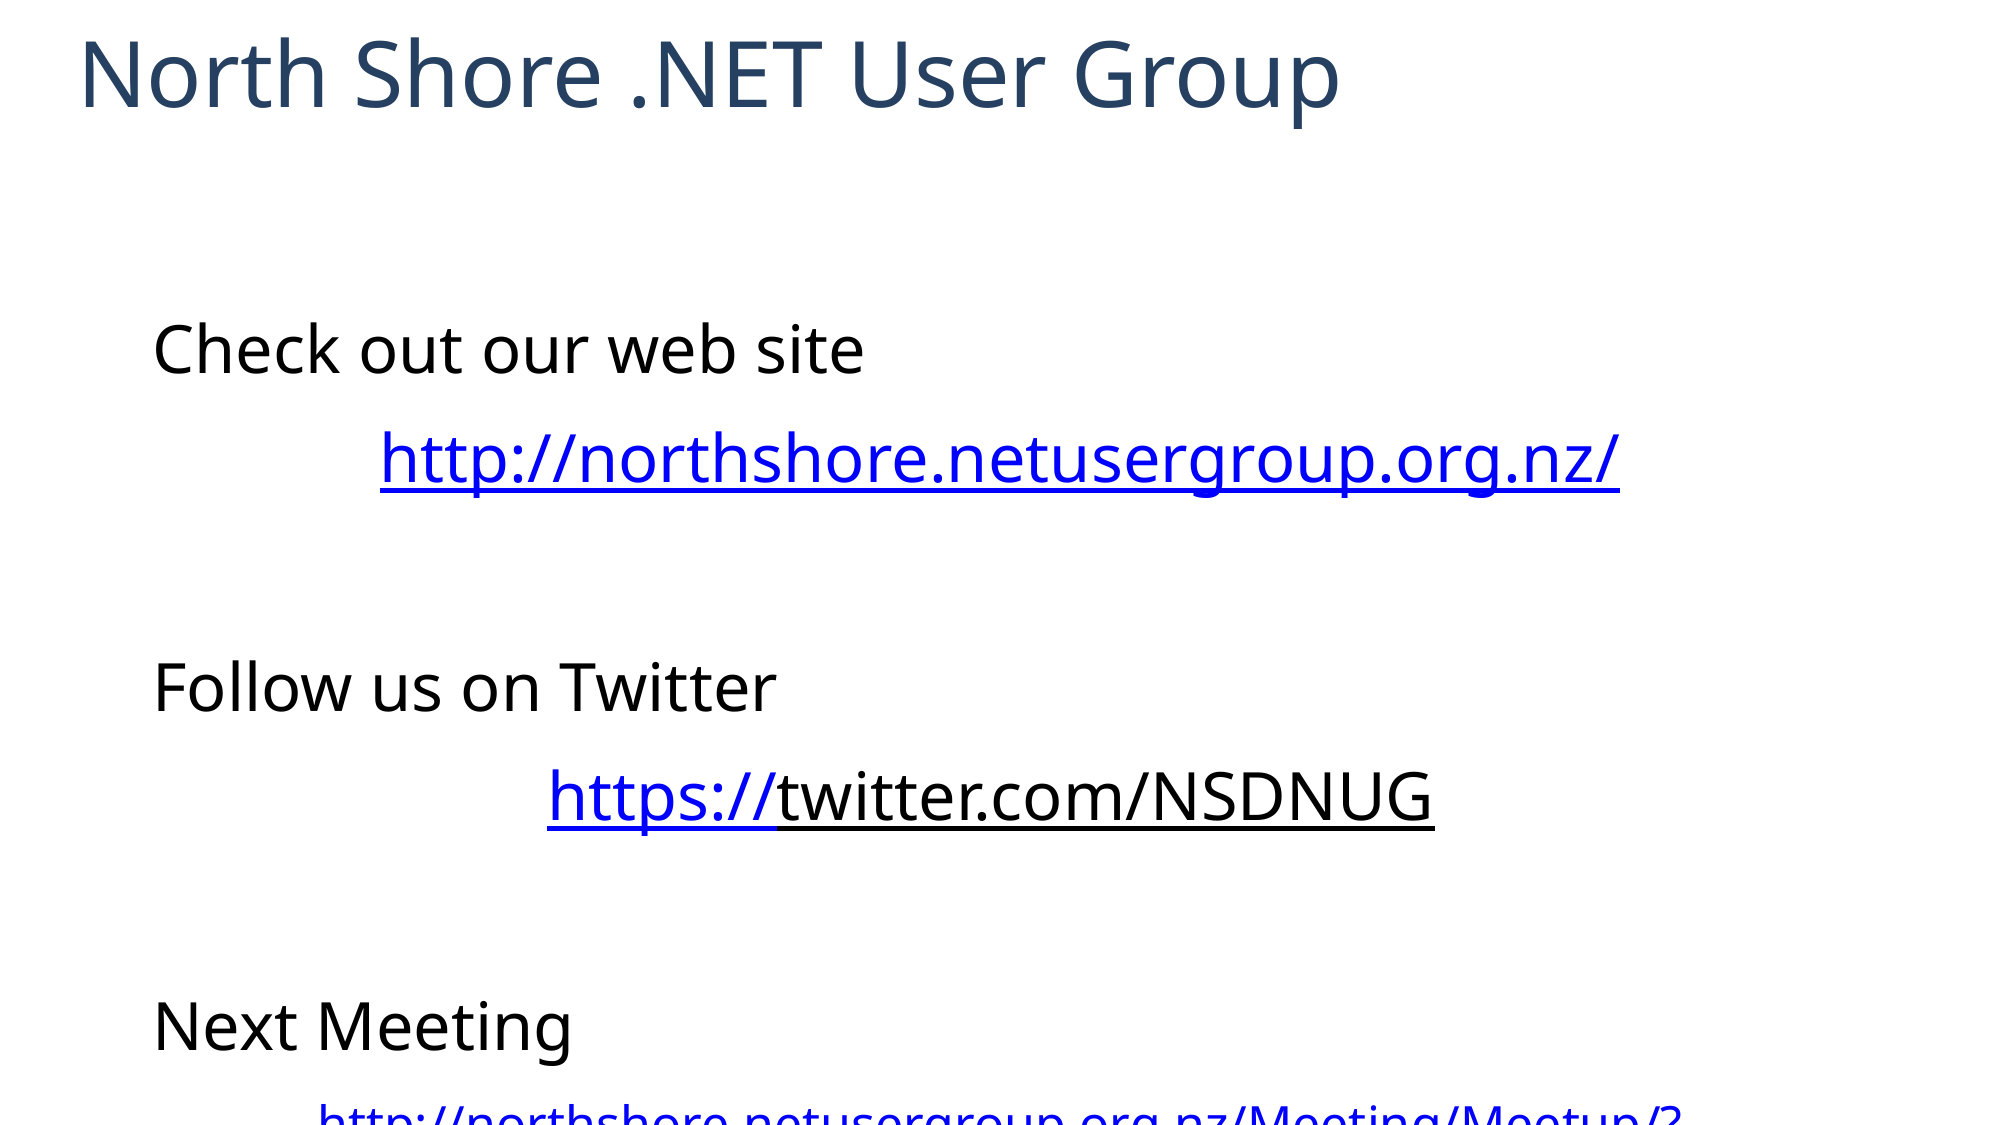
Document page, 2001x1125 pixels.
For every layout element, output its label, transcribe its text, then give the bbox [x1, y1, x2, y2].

list Check out our web site http://northshore.netusergroup.org.nz/ Follow us on Twitter https://twitter.com/NSDNUG Next Meeting http://northshore.netusergroup.org.nz/Meeting/Meetup/?id=M20150528 [137, 299, 1863, 1014]
title North Shore .NET User Group [62, 29, 1953, 205]
